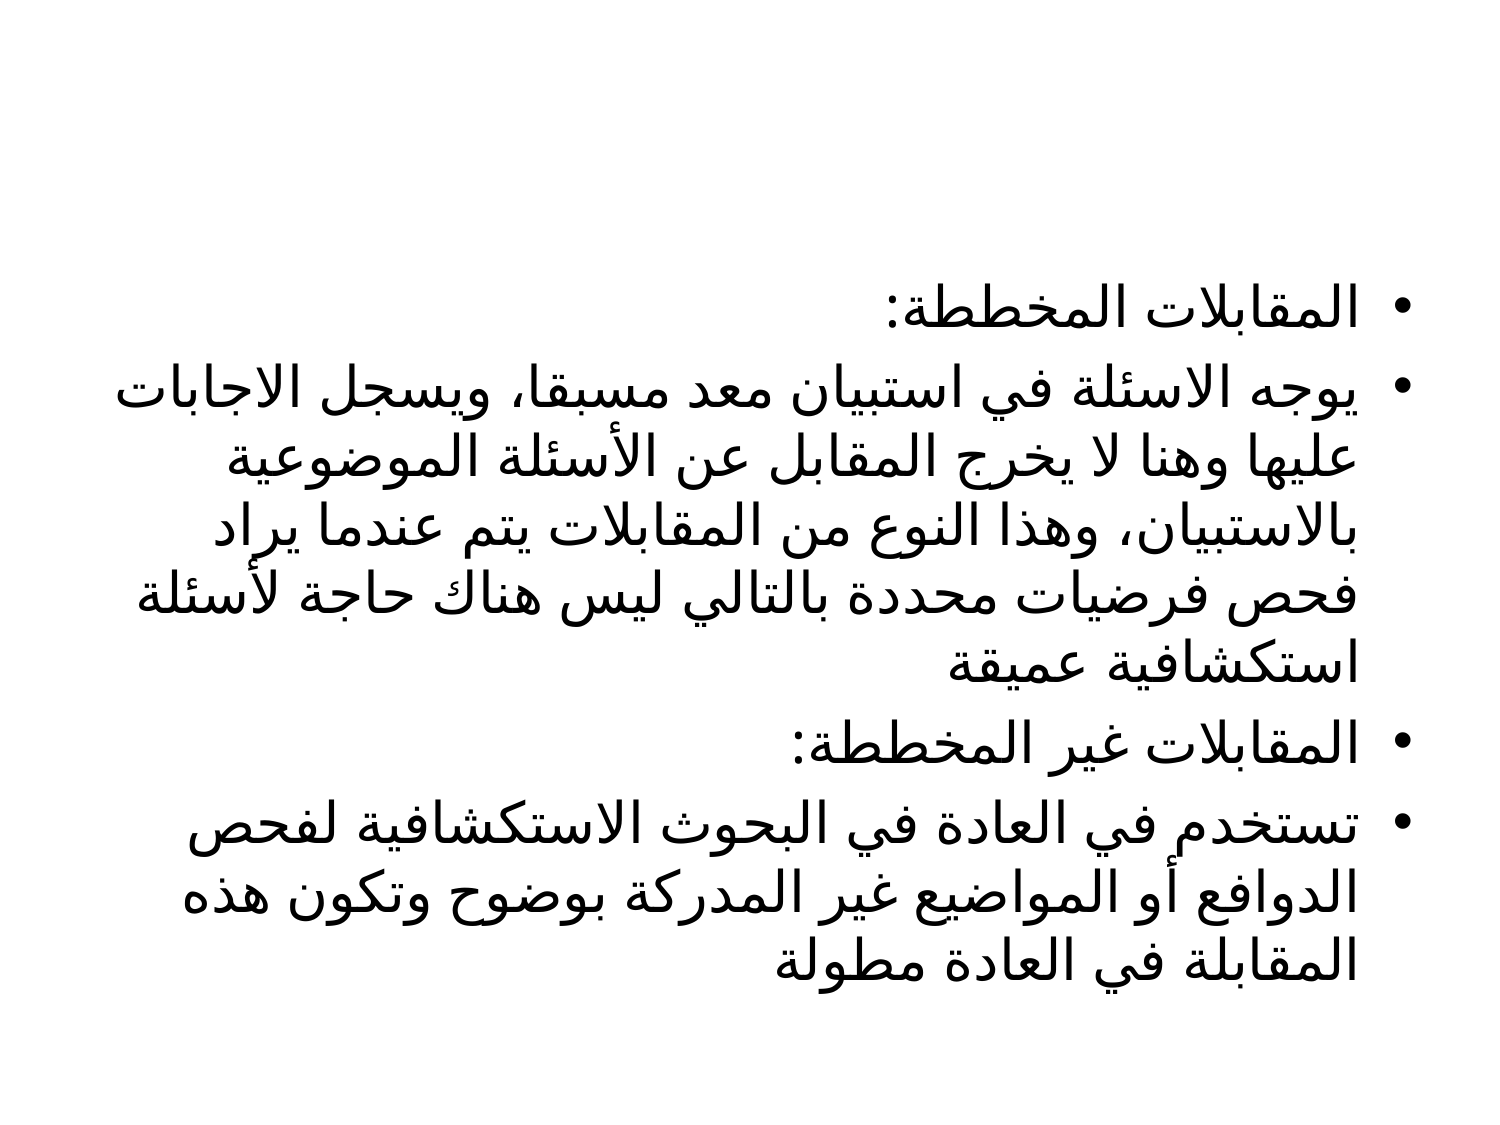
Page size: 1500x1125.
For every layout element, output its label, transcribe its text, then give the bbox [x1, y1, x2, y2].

list المقابلات المخططة: يوجه الاسئلة في استبيان معد مسبقا، ويسجل الاجابات عليها وهنا لا يخرج المقابل عن الأسئلة الموضوعية بالاستبيان، وهذا النوع من المقابلات يتم عندما يراد فحص فرضيات محددة بالتالي ليس هناك حاجة لأسئلة استكشافية عميقة المقابلات غير المخططة: تستخدم في العادة في البحوث الاستكشافية لفحص الدوافع أو المواضيع غير المدركة بوضوح وتكون هذه المقابلة في العادة مطولة [75, 262, 1425, 1005]
